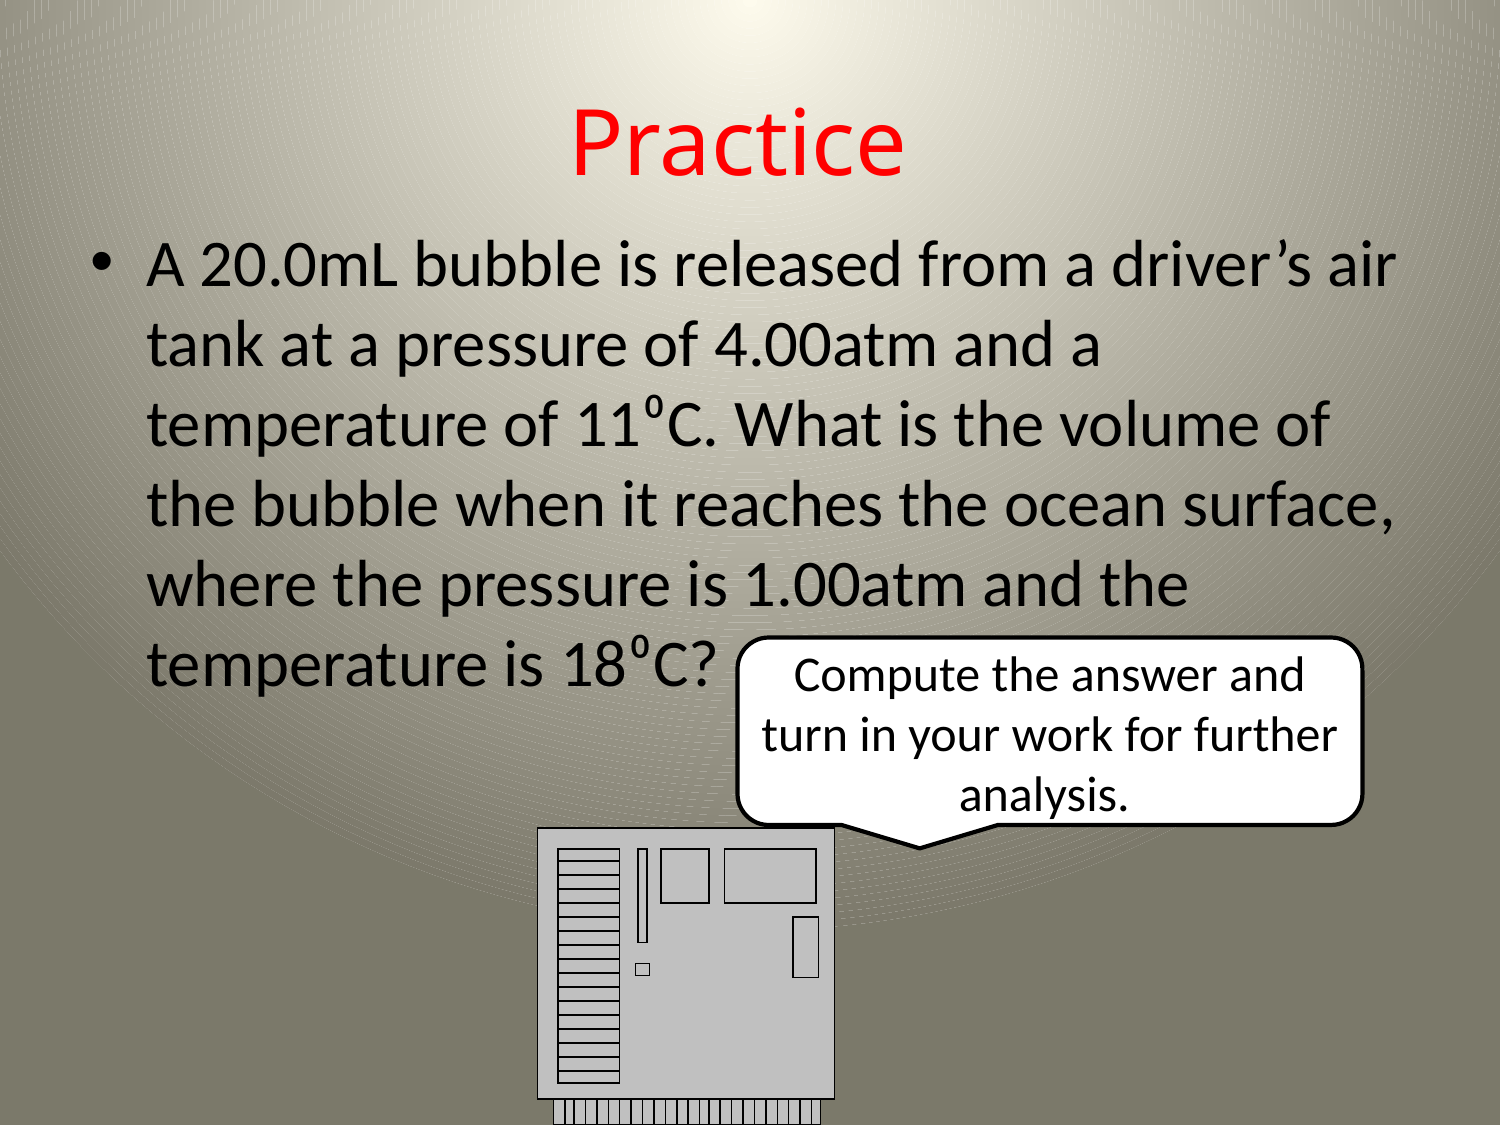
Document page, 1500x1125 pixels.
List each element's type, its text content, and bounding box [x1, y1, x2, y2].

title Practice [75, 45, 1425, 212]
text_box [537, 828, 835, 1125]
list A 20.0mL bubble is released from a driver’s air tank at a pressure of 4.00atm and a temperature of 11⁰C. What is the volume of the bubble when it reaches the ocean surface, where the pressure is 1.00atm and the temperature is 18⁰C? [75, 212, 1425, 955]
text_box Compute the answer and turn in your work for further analysis. [735, 635, 1365, 851]
